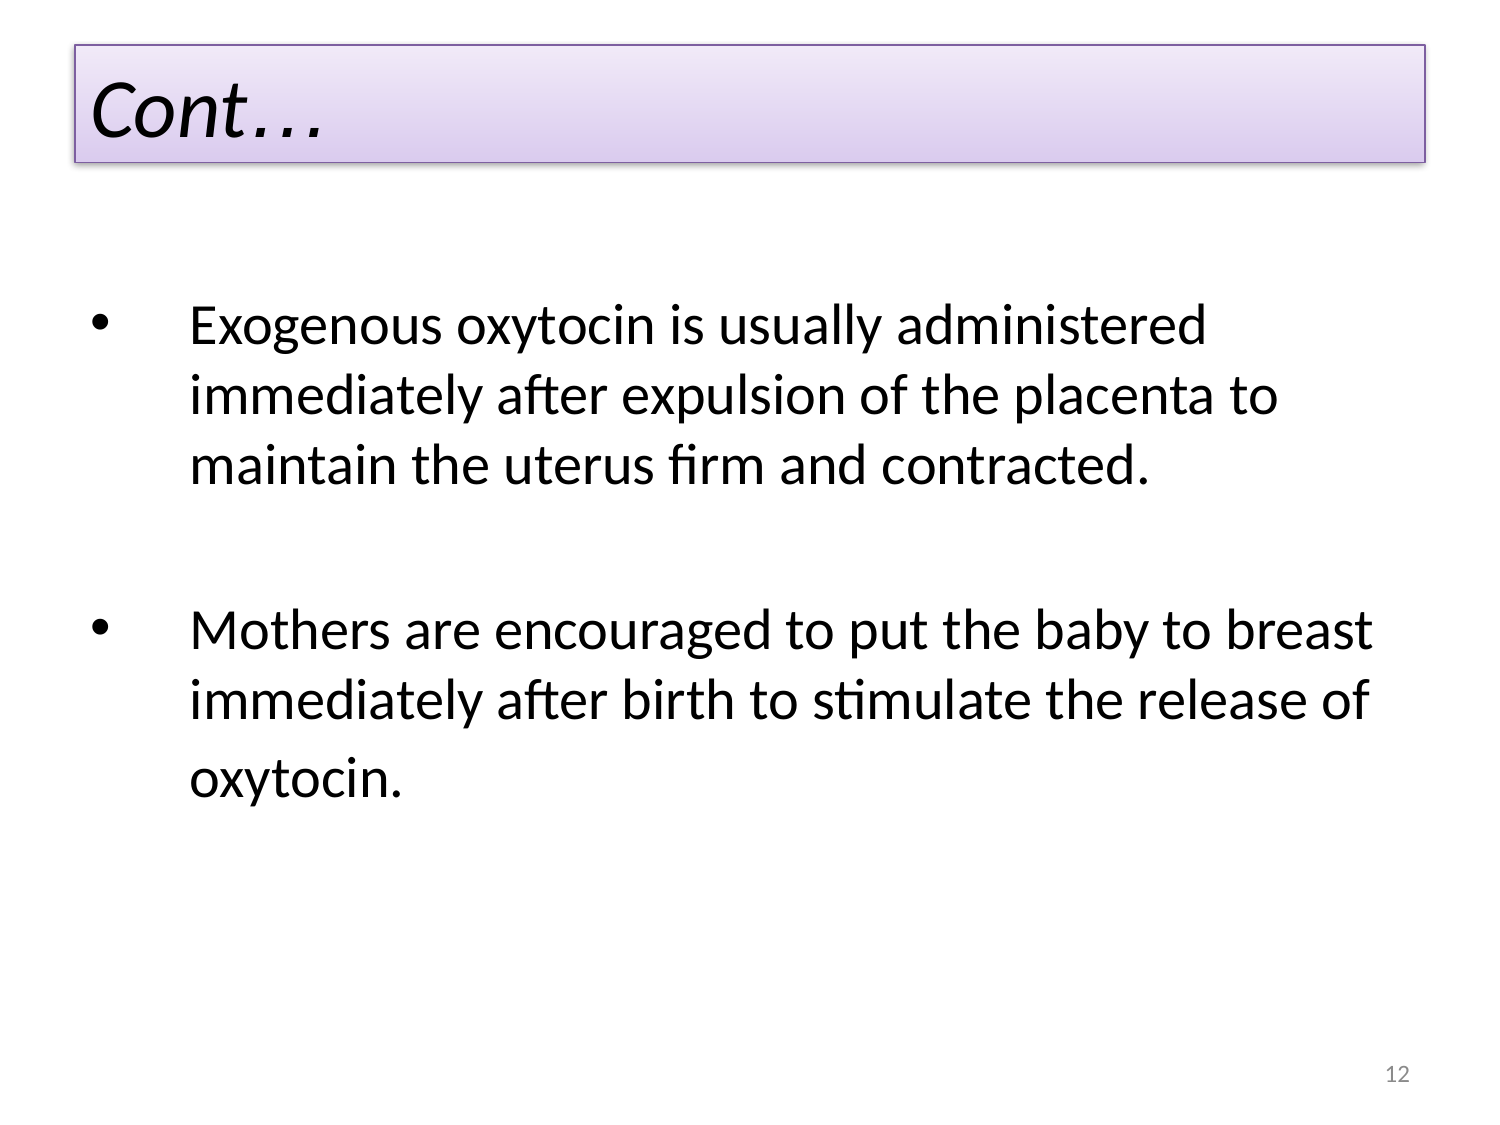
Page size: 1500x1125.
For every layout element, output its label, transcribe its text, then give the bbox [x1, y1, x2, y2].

list Exogenous oxytocin is usually administered immediately after expulsion of the placenta to maintain the uterus firm and contracted. Mothers are encouraged to put the baby to breast immediately after birth to stimulate the release of oxytocin. [75, 278, 1425, 950]
title Cont… [74, 44, 1426, 163]
slide_number 12 [1074, 1042, 1425, 1103]
